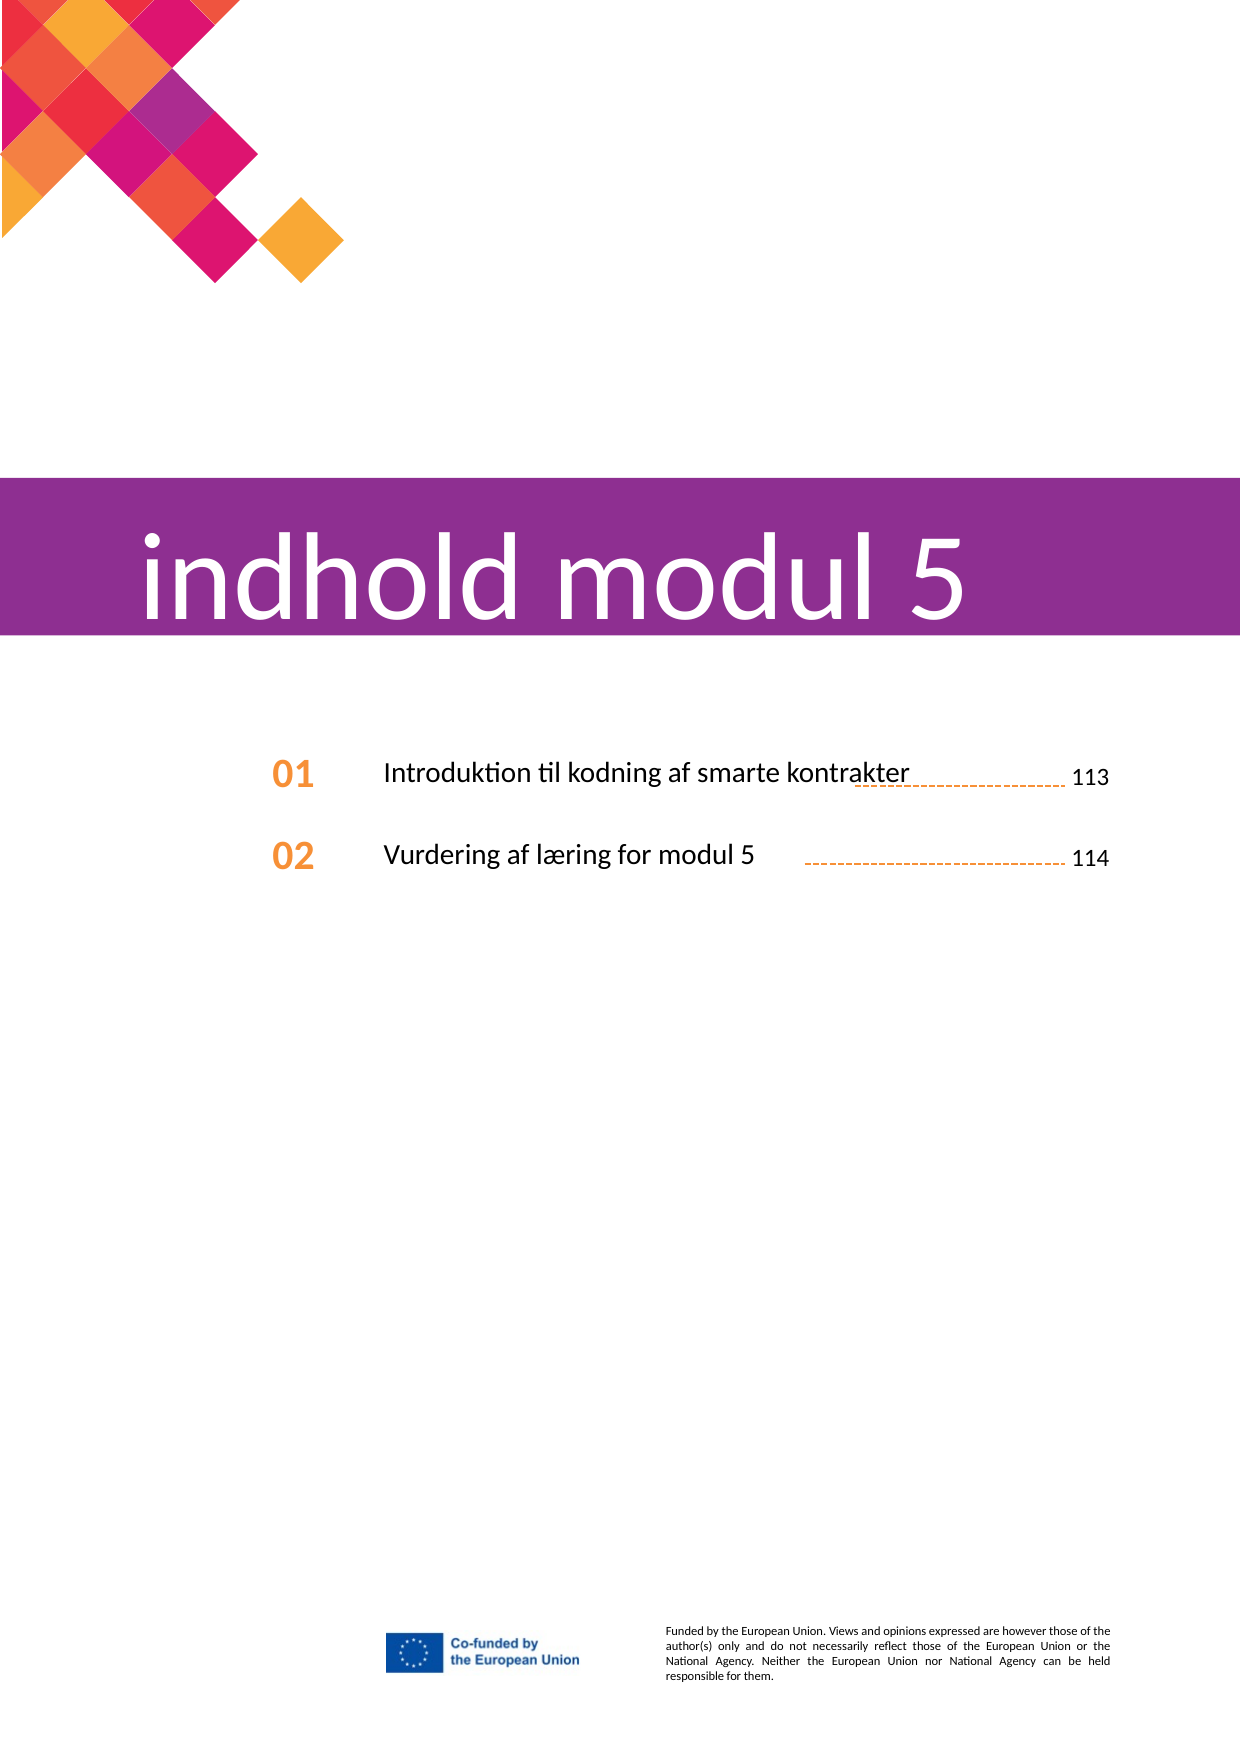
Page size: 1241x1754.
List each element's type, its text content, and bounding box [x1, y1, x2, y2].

list Introduktion til kodning af smarte kontrakter [368, 742, 1021, 800]
list 01 [240, 742, 347, 800]
list 02 [240, 824, 347, 882]
list Vurdering af læring for modul 5 [368, 824, 951, 882]
text_box 113 [1050, 746, 1125, 804]
text_box 114 [1050, 828, 1125, 886]
picture [386, 1630, 581, 1676]
text_box indhold modul 5 [123, 486, 1175, 647]
